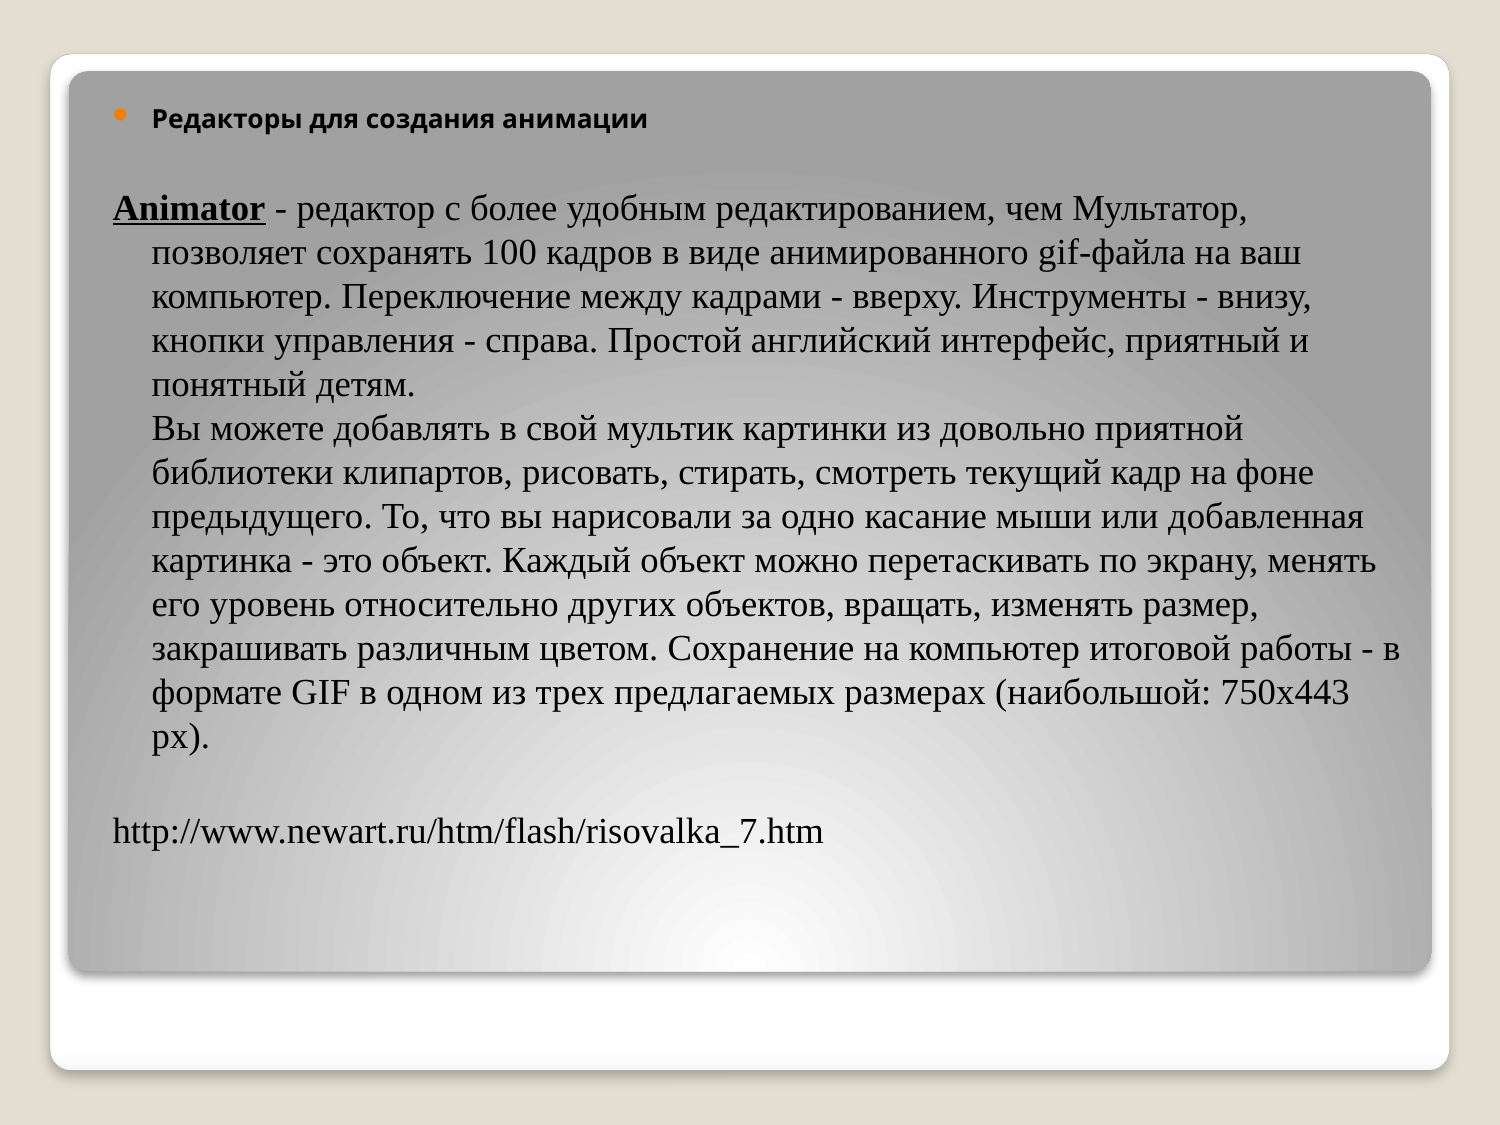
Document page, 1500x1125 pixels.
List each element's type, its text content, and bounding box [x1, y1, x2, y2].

list Редакторы для создания анимации Animator - редактор с более удобным редактированием, чем Мультатор, позволяет сохранять 100 кадров в виде анимированного gif-файла на ваш компьютер. Переключение между кадрами - вверху. Инструменты - внизу, кнопки управления - справа. Простой английский интерфейс, приятный и понятный детям. Вы можете добавлять в свой мультик картинки из довольно приятной библиотеки клипартов, рисовать, стирать, смотреть текущий кадр на фоне предыдущего. То, что вы нарисовали за одно касание мыши или добавленная картинка - это объект. Каждый объект можно перетаскивать по экрану, менять его уровень относительно других объектов, вращать, изменять размер, закрашивать различным цветом. Сохранение на компьютер итоговой работы - в формате GIF в одном из трех предлагаемых размерах (наибольшой: 750х443 px). http://www.newart.ru/htm/flash/risovalka_7.htm [82, 86, 1418, 868]
